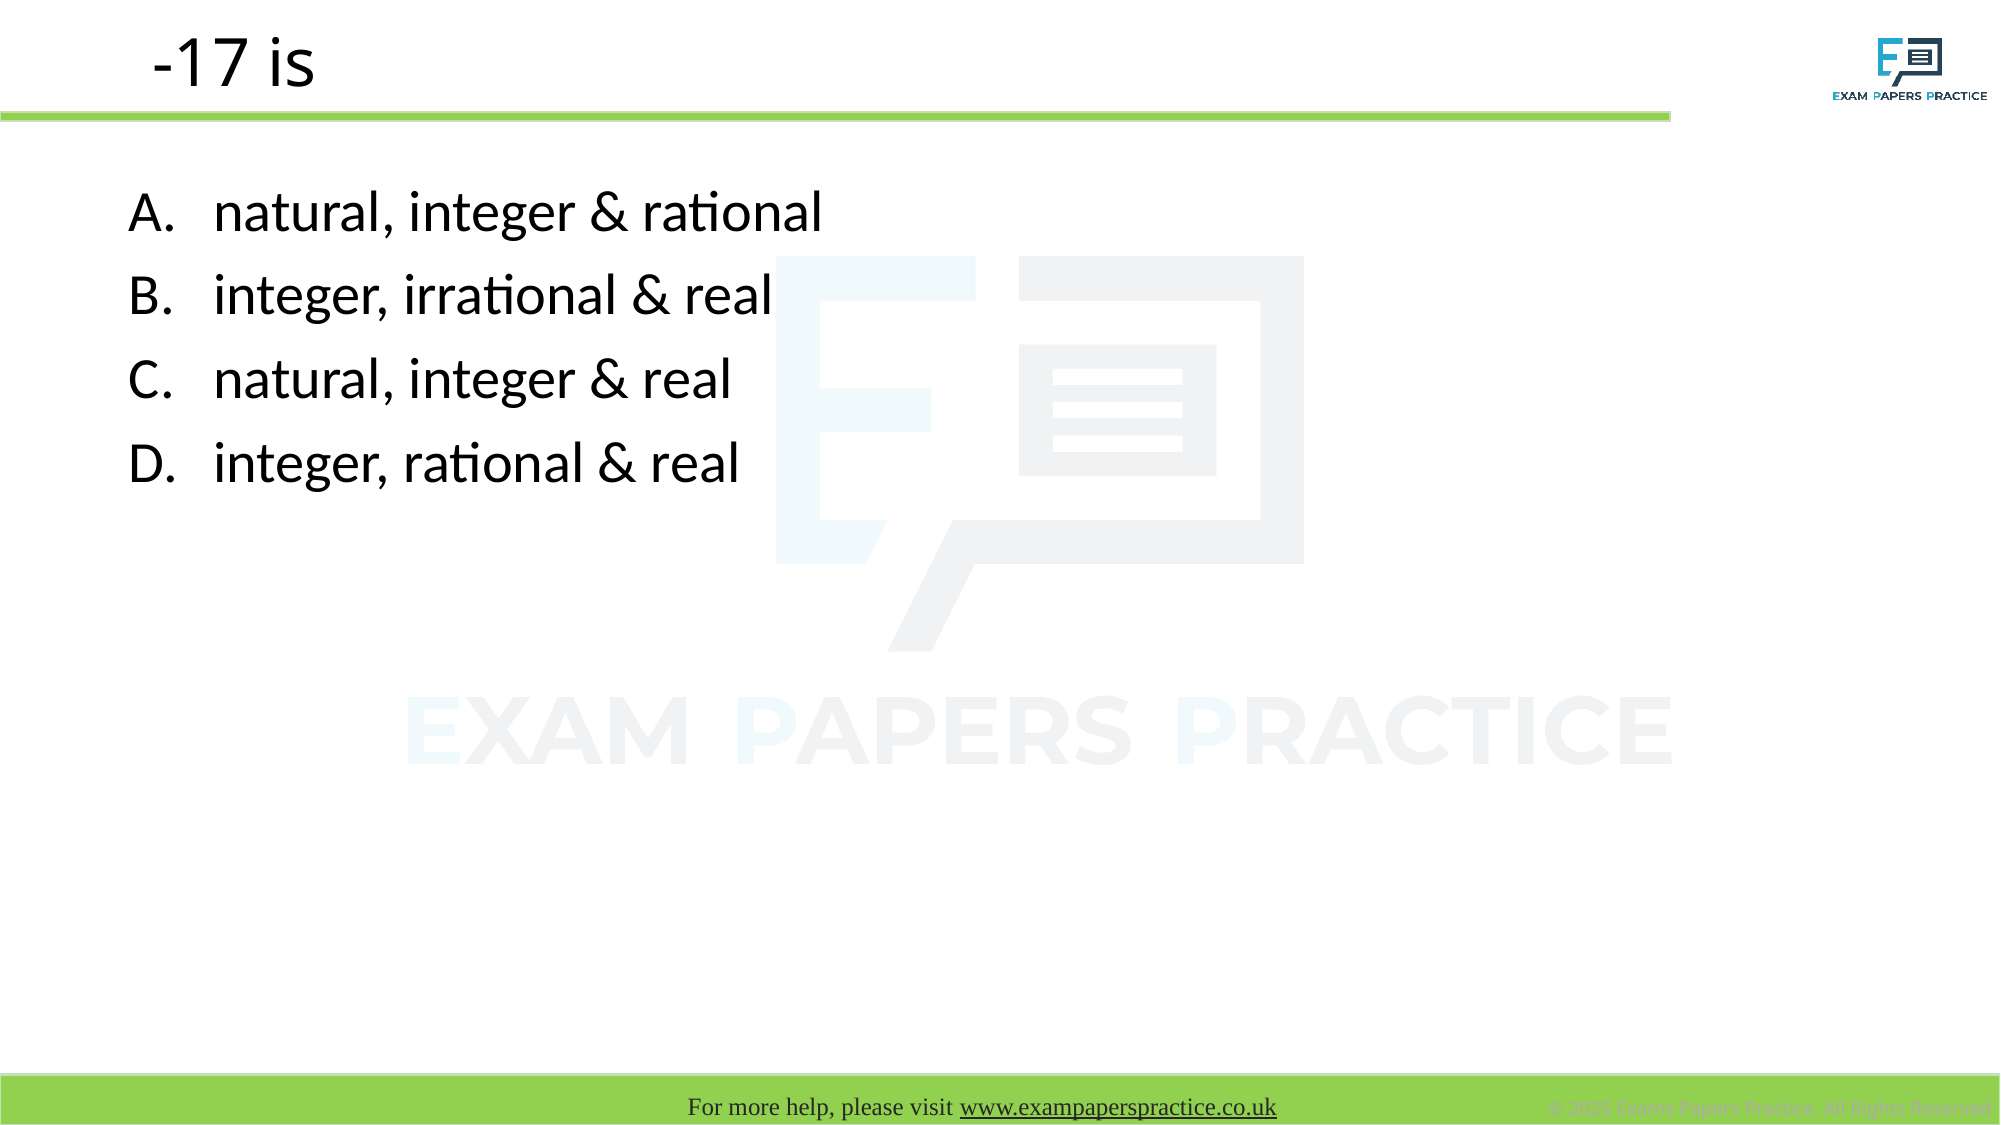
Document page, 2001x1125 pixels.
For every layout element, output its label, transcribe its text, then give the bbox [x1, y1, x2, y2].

title -17 is [137, 59, 1863, 70]
list natural, integer & rational integer, irrational & real natural, integer & real integer, rational & real [113, 173, 1839, 887]
